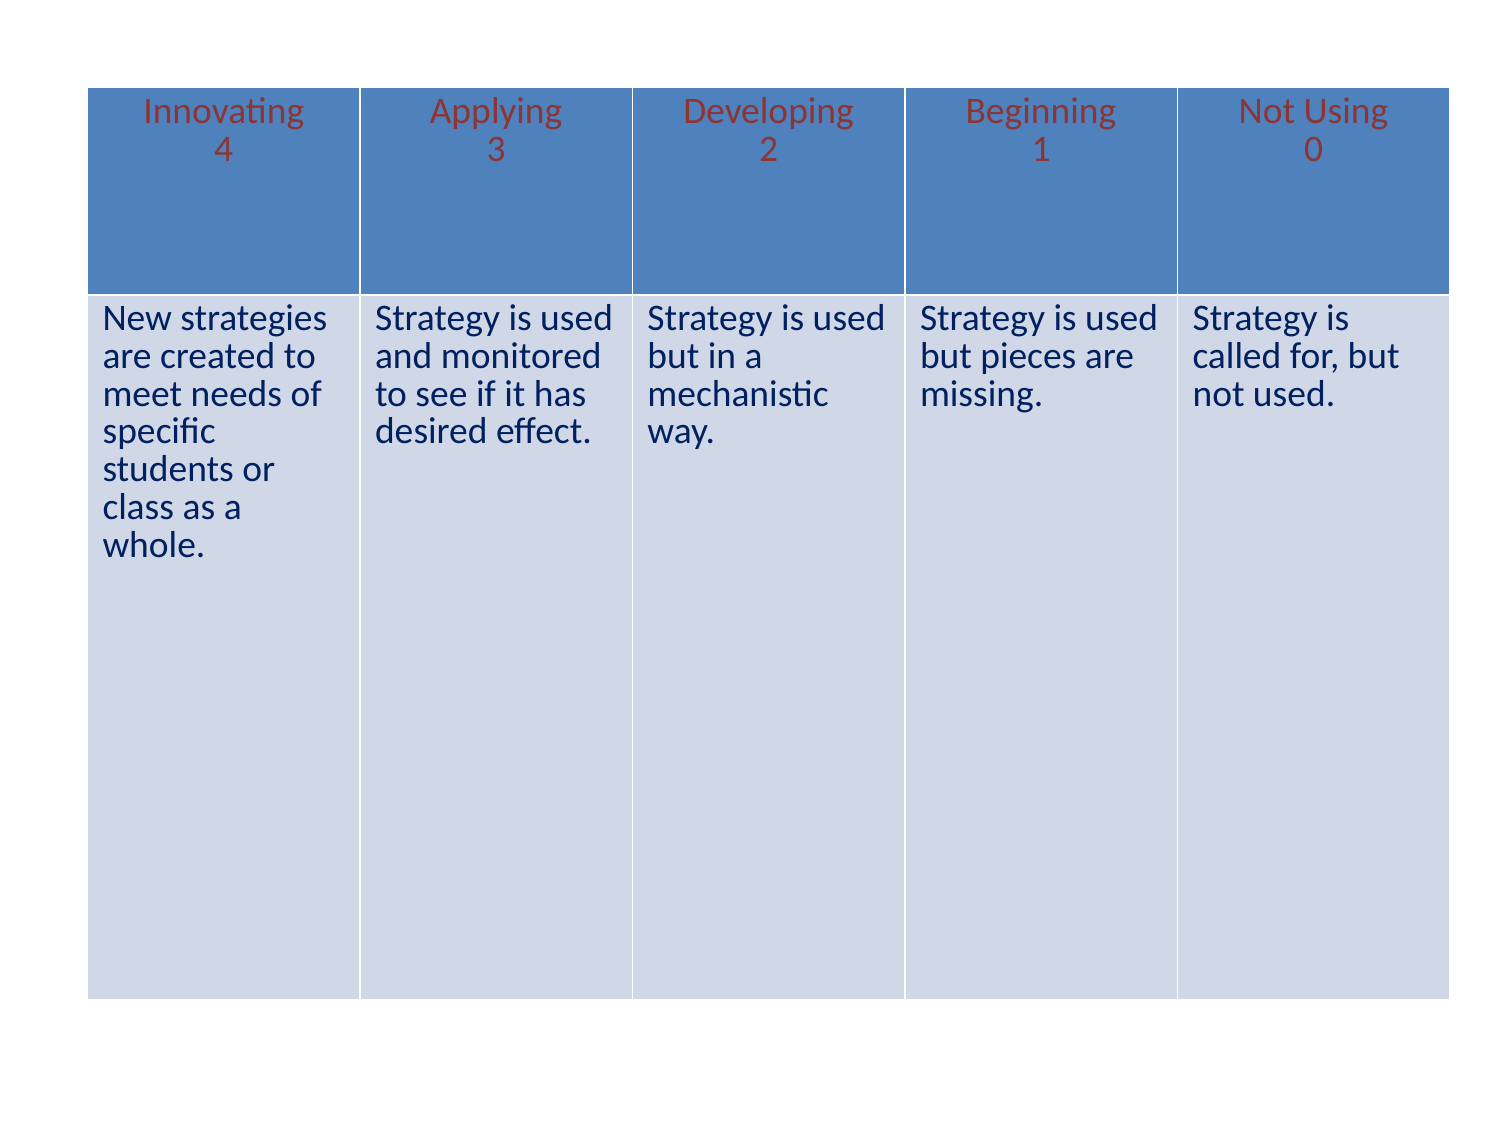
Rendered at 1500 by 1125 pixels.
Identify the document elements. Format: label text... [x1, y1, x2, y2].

table_cell Strategy is called for, but not used. [1178, 296, 1449, 999]
table_cell Strategy is used but in a mechanistic way. [633, 296, 904, 999]
table_header Developing 2 [633, 88, 904, 294]
table_cell Strategy is used and monitored to see if it has desired effect. [361, 296, 632, 999]
table_cell New strategies are created to meet needs of specific students or class as a whole. [88, 296, 359, 999]
table_header Beginning 1 [906, 88, 1177, 294]
table_header Not Using 0 [1178, 88, 1449, 294]
table_header Innovating 4 [88, 88, 359, 294]
table_header Applying 3 [361, 88, 632, 294]
table_cell Strategy is used but pieces are missing. [906, 296, 1177, 999]
